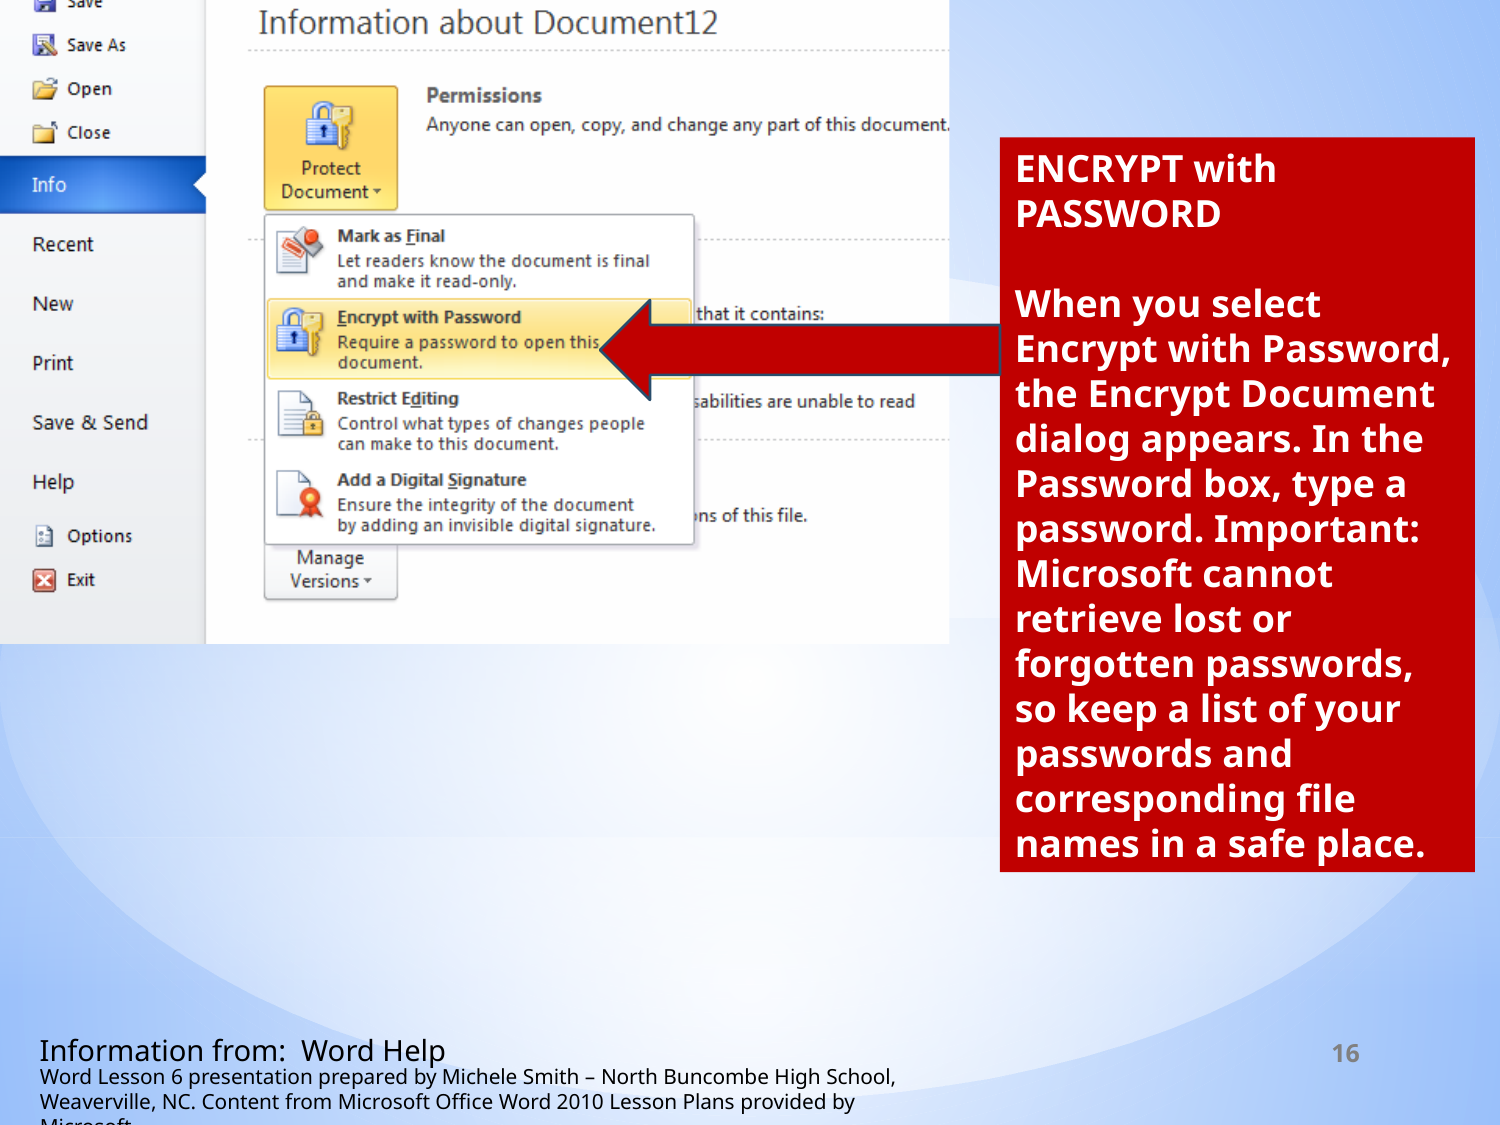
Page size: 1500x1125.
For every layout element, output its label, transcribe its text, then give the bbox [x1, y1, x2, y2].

text_box [954, 323, 1002, 377]
picture [0, 0, 950, 644]
text_box ENCRYPT with PASSWORD When you select Encrypt with Password, the Encrypt Document dialog appears. In the Password box, type a password. Important: Microsoft cannot retrieve lost or forgotten passwords, so keep a list of your passwords and corresponding file names in a safe place. [999, 137, 1475, 873]
footer Word Lesson 6 presentation prepared by Michele Smith – North Buncombe High School, Weaverville, NC. Content from Microsoft Office Word 2010 Lesson Plans provided by Microsoft. [24, 1056, 963, 1125]
slide_number 16 [1074, 1025, 1375, 1085]
text_box Information from: Word Help [24, 1024, 625, 1056]
